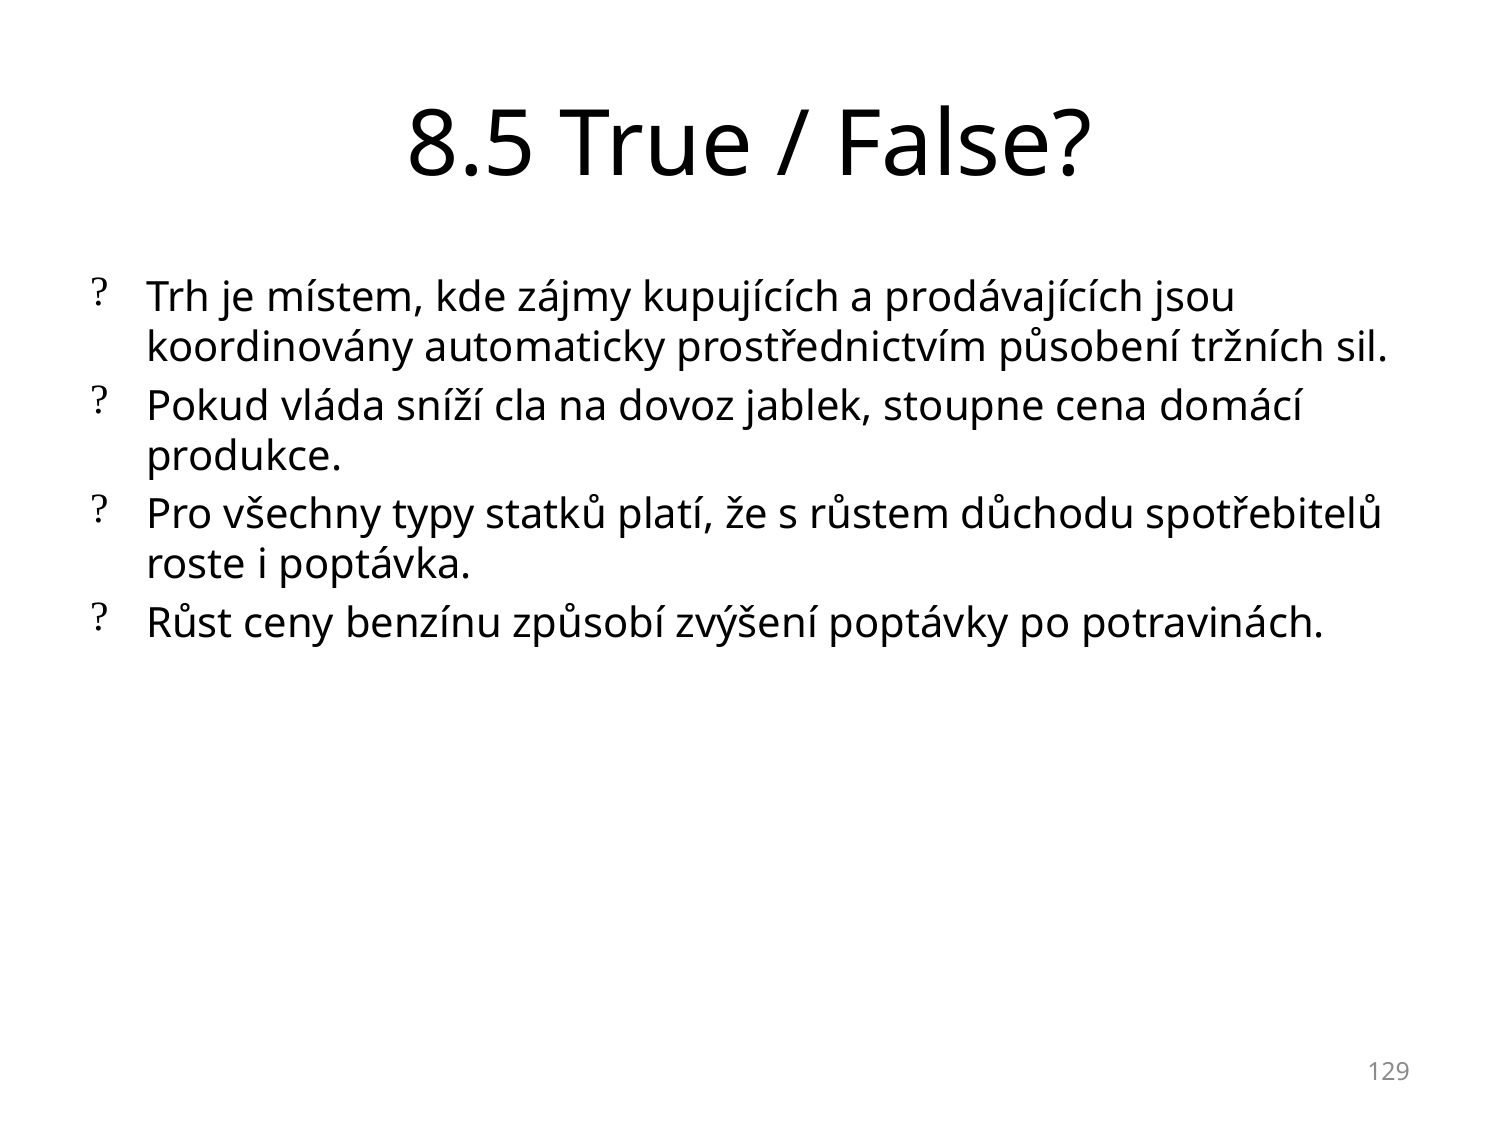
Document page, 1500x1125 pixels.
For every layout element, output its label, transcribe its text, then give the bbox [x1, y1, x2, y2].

slide_number 129 [1074, 1042, 1425, 1103]
title 8.5 True / False? [75, 45, 1425, 233]
list Trh je místem, kde zájmy kupujících a prodávajících jsou koordinovány automaticky prostřednictvím působení tržních sil. Pokud vláda sníží cla na dovoz jablek, stoupne cena domácí produkce. Pro všechny typy statků platí, že s růstem důchodu spotřebitelů roste i poptávka. Růst ceny benzínu způsobí zvýšení poptávky po potravinách. [75, 262, 1425, 1005]
